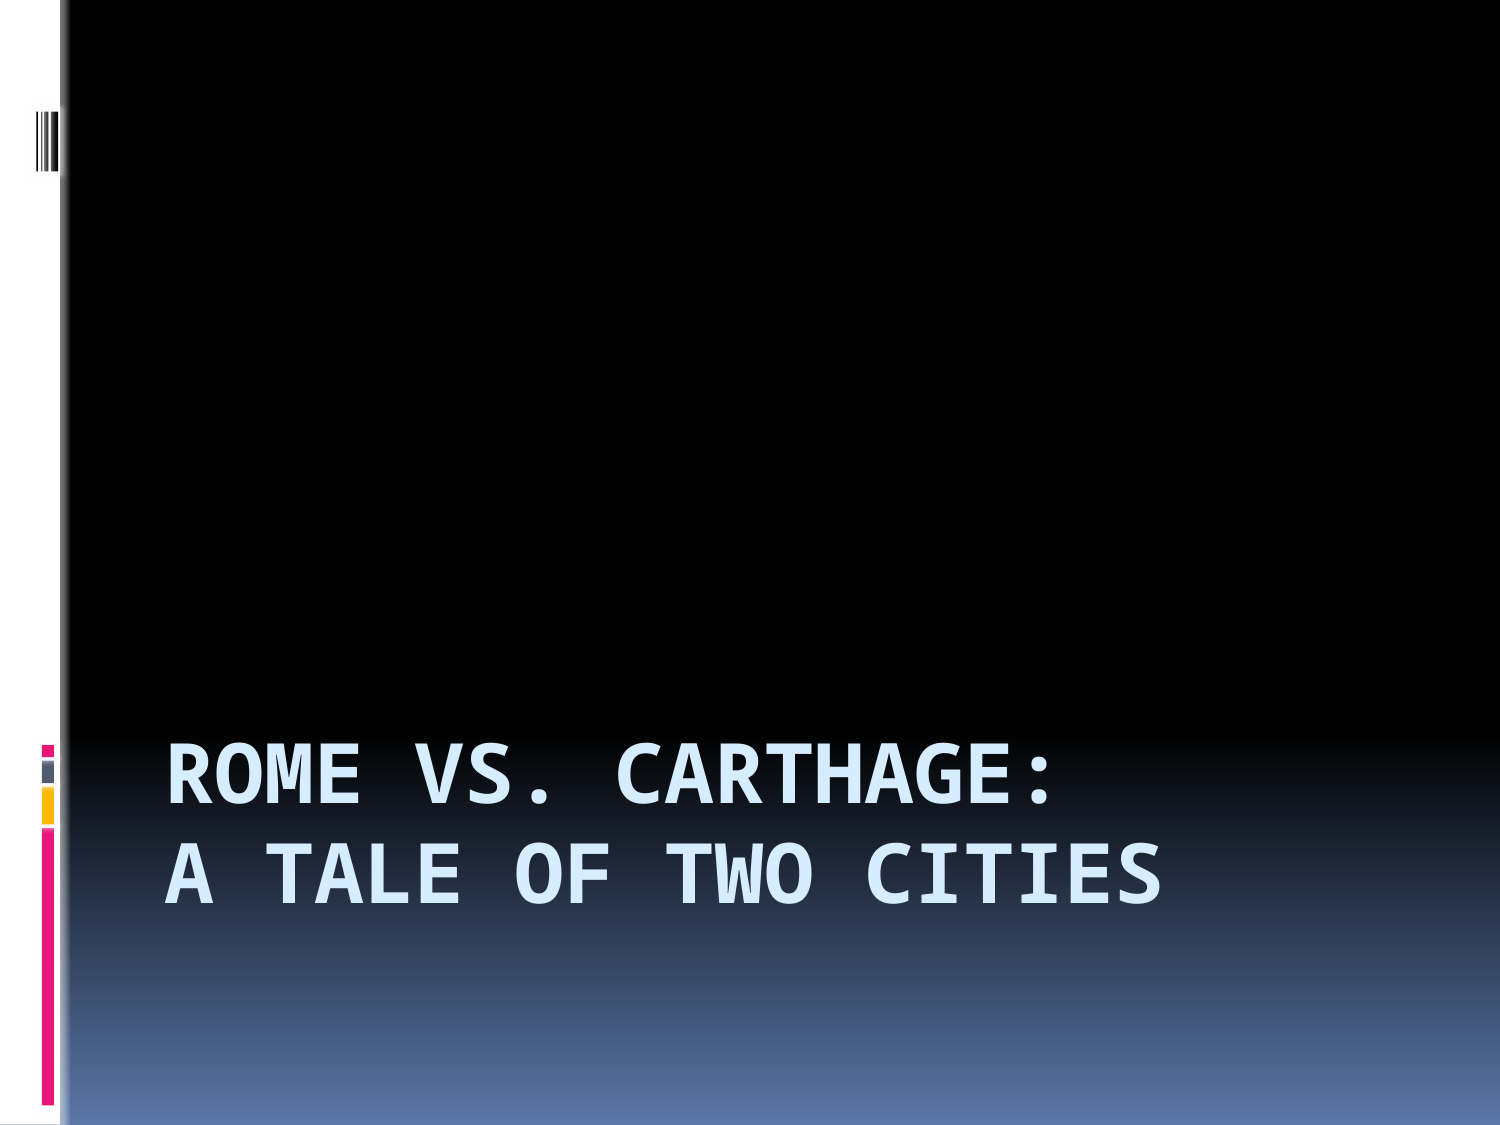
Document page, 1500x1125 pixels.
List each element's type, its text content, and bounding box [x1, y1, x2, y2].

title Rome vs. Carthage: A Tale of Two Cities [150, 712, 1425, 1037]
